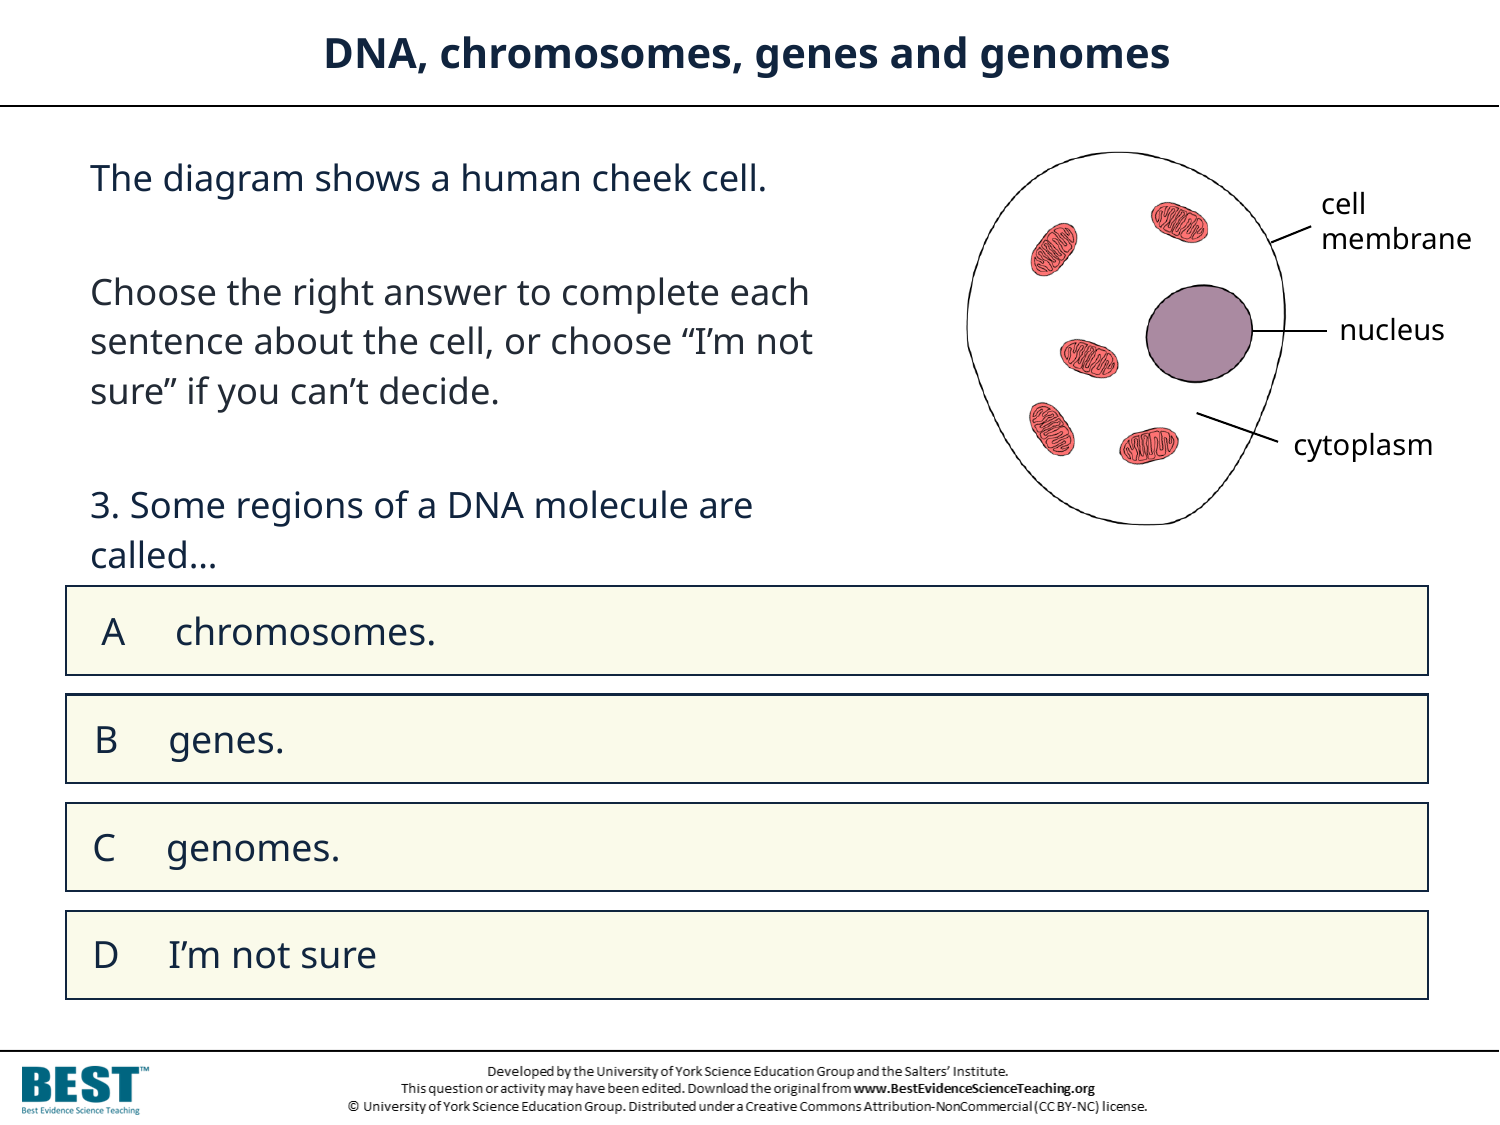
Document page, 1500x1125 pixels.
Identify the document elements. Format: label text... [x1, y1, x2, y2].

text_box DNA, chromosomes, genes and genomes [23, 4, 1471, 99]
picture [0, 105, 1500, 1125]
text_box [957, 142, 1500, 535]
